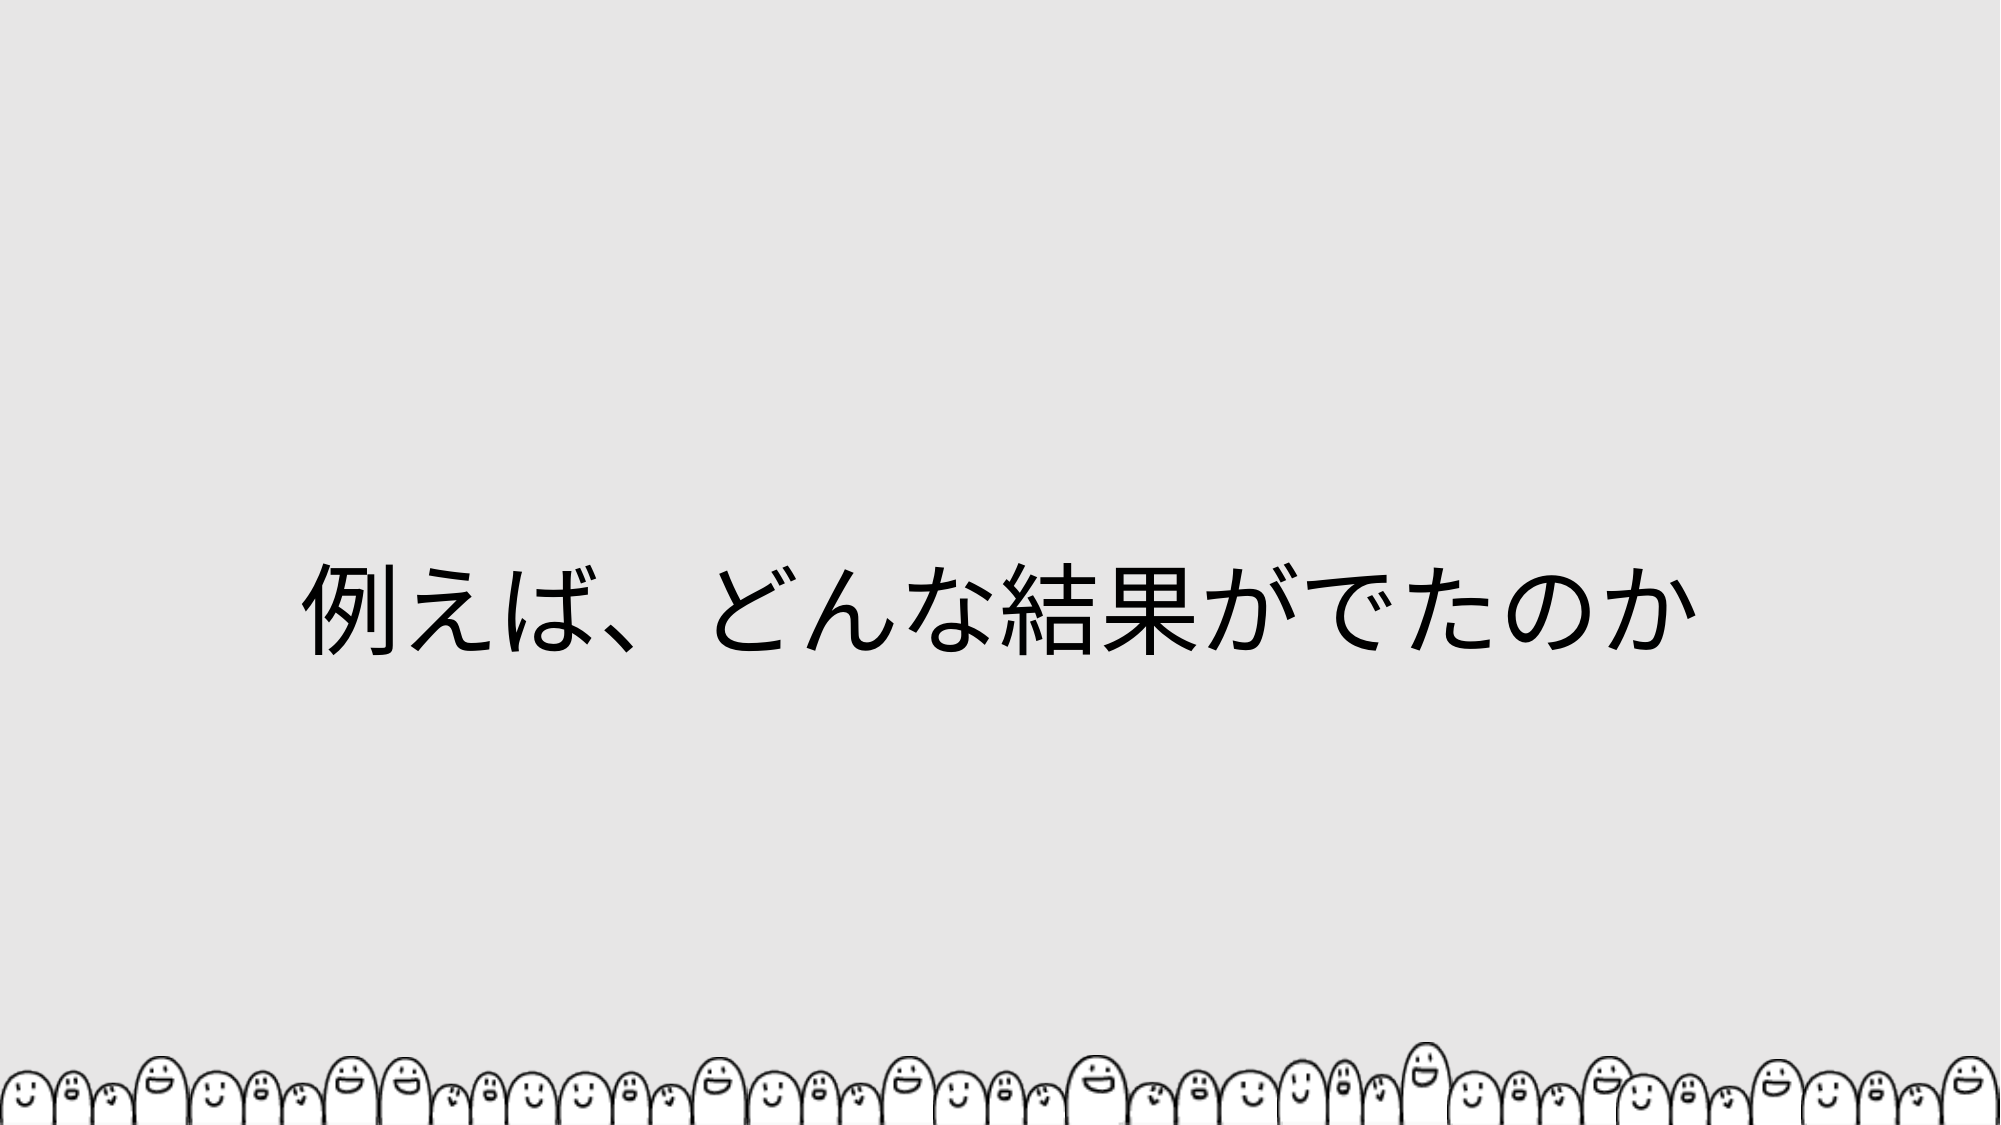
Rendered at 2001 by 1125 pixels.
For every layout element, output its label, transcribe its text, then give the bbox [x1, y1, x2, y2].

list 例えば、どんな結果がでたのか [31, 210, 1969, 1022]
picture [0, 1042, 2000, 1125]
